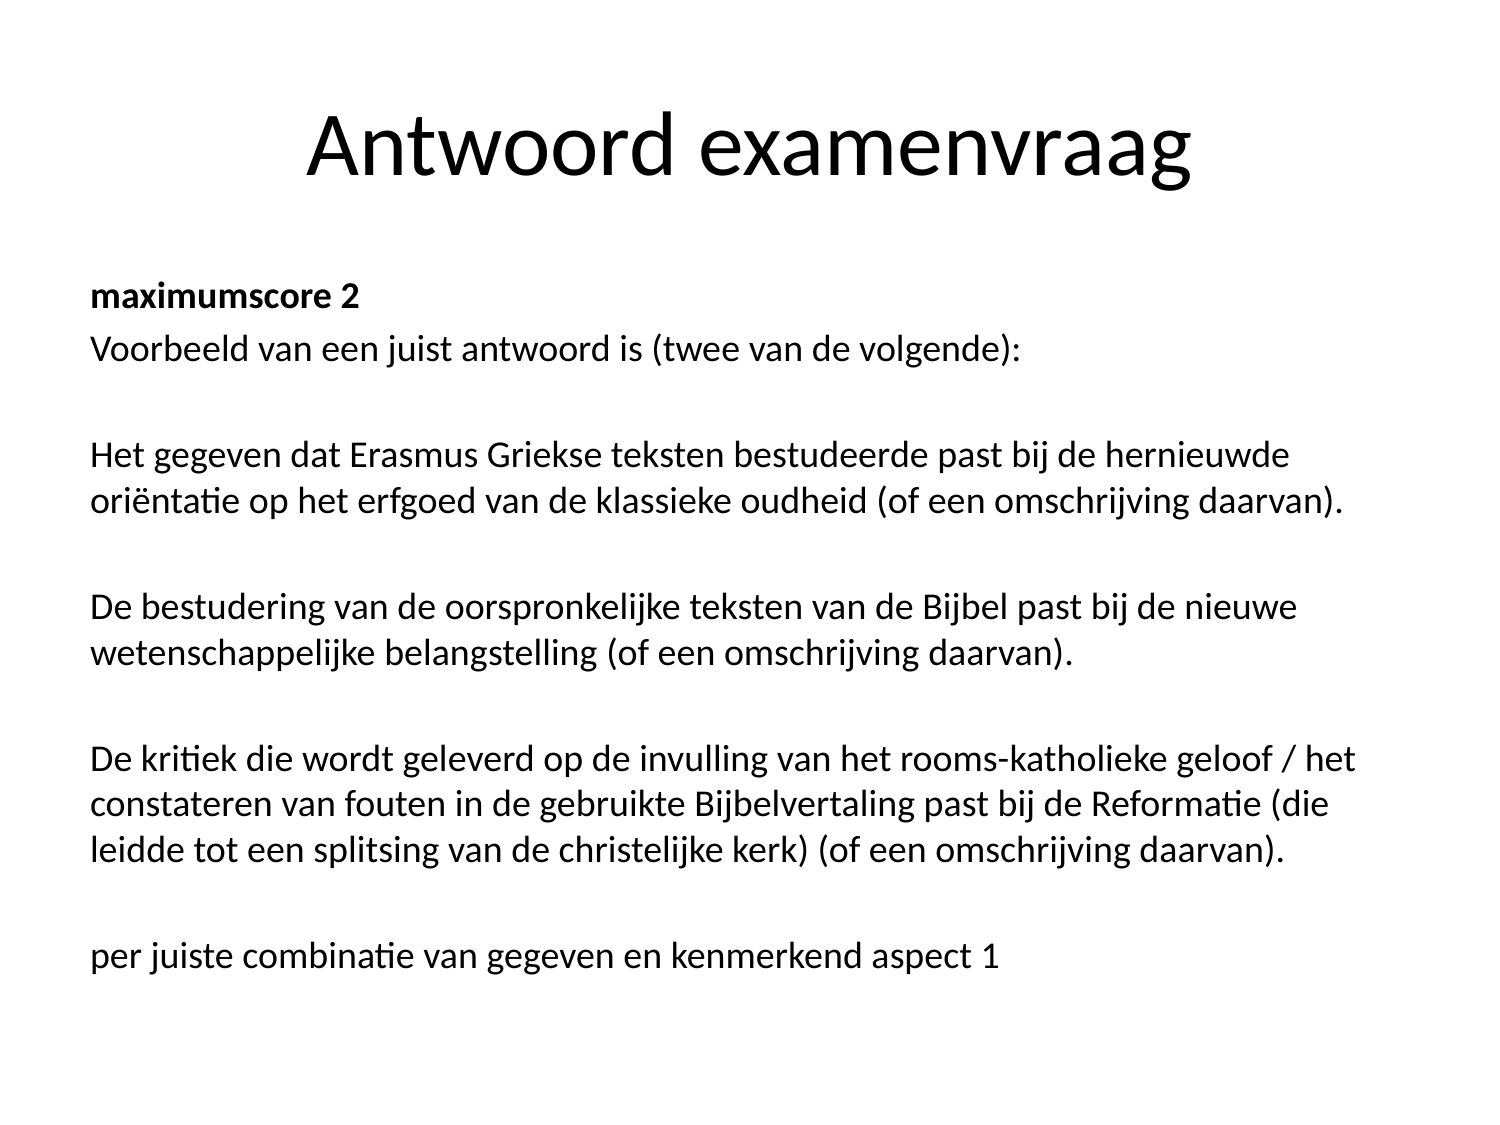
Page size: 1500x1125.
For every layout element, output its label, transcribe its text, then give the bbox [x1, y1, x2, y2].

title Antwoord examenvraag [75, 45, 1425, 233]
list maximumscore 2 Voorbeeld van een juist antwoord is (twee van de volgende): Het gegeven dat Erasmus Griekse teksten bestudeerde past bij de hernieuwde oriëntatie op het erfgoed van de klassieke oudheid (of een omschrijving daarvan). De bestudering van de oorspronkelijke teksten van de Bijbel past bij de nieuwe wetenschappelijke belangstelling (of een omschrijving daarvan). De kritiek die wordt geleverd op de invulling van het rooms-katholieke geloof / het constateren van fouten in de gebruikte Bijbelvertaling past bij de Reformatie (die leidde tot een splitsing van de christelijke kerk) (of een omschrijving daarvan). per juiste combinatie van gegeven en kenmerkend aspect 1 [75, 262, 1425, 1005]
